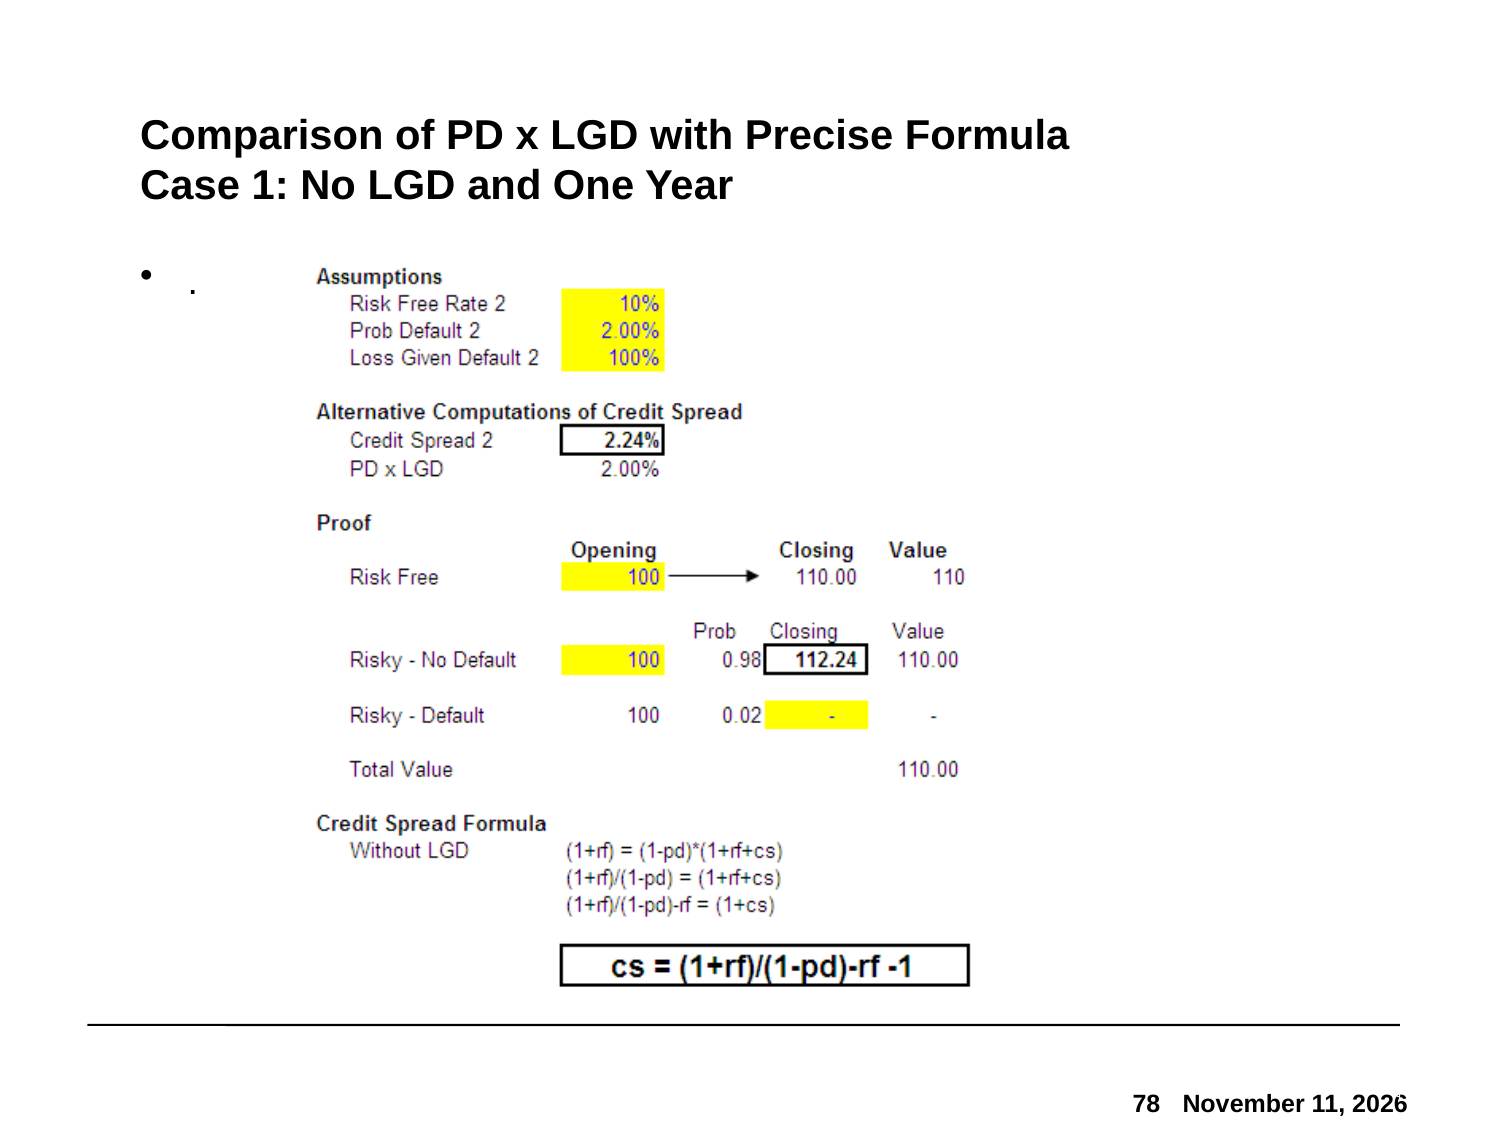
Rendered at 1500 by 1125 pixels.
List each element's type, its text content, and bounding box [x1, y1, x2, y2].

picture [312, 262, 1073, 1014]
list . [124, 249, 1426, 1013]
title Comparison of PD x LGD with Precise Formula Case 1: No LGD and One Year [124, 99, 1401, 226]
